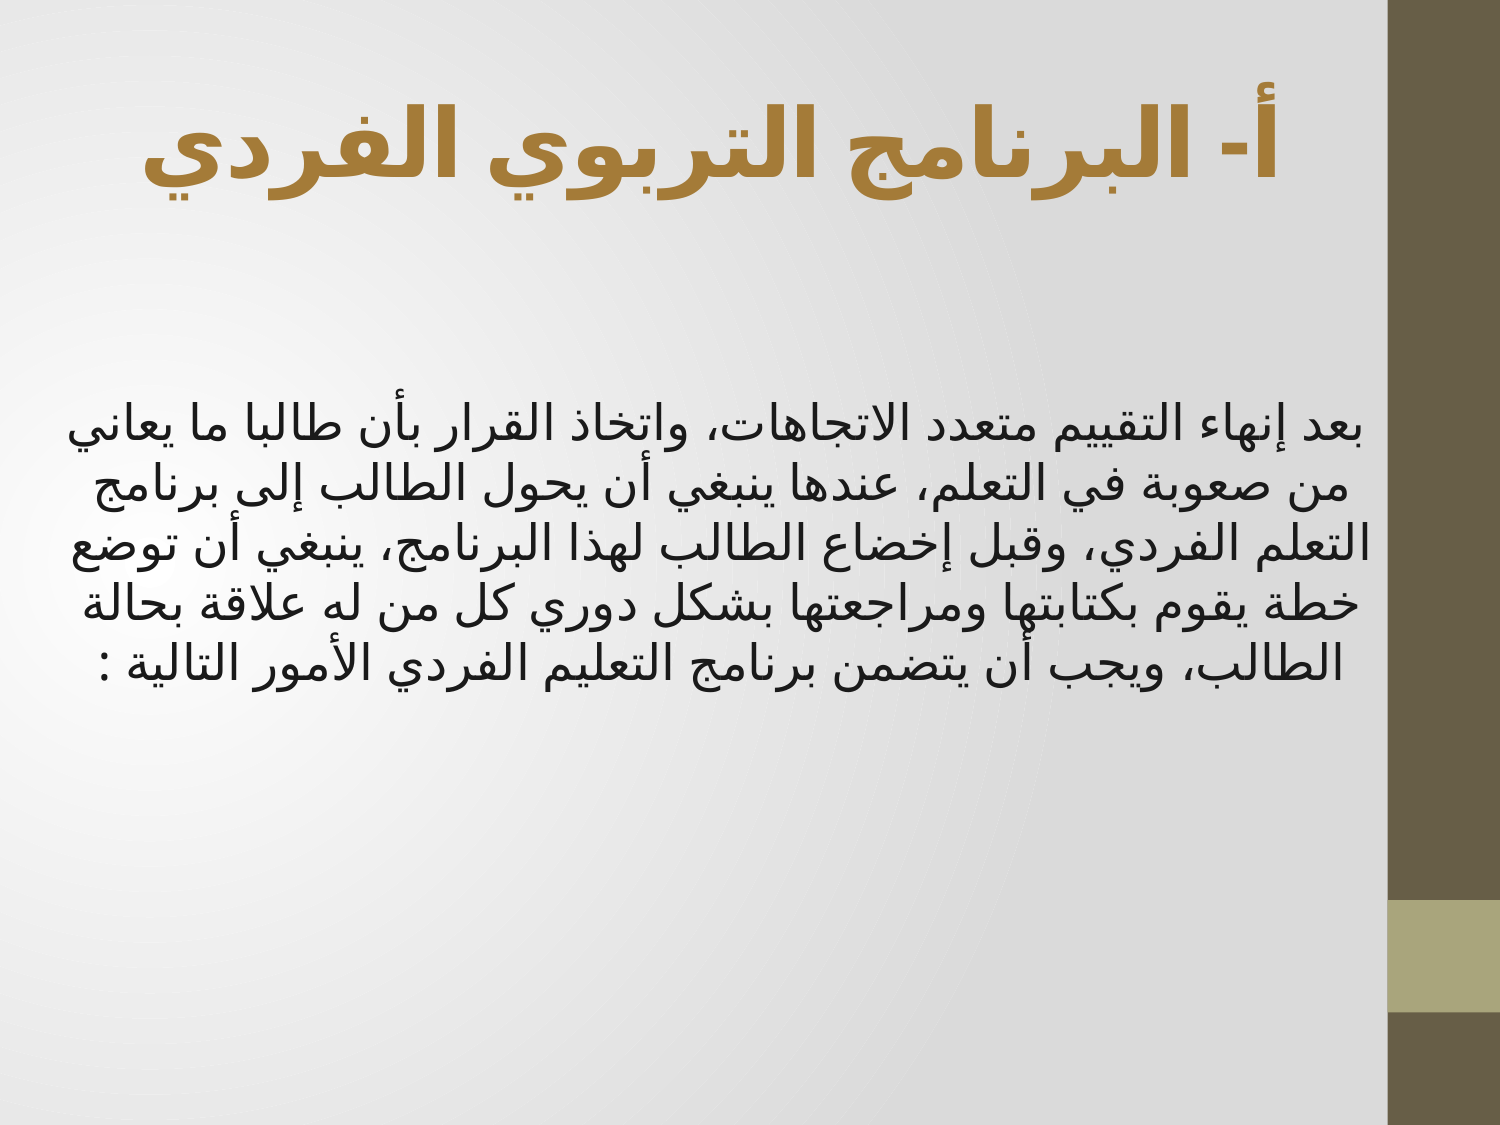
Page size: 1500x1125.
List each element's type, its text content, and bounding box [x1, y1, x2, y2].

list بعد إنهاء التقييم متعدد الاتجاهات، واتخاذ القرار بأن طالبا ما يعاني من صعوبة في التعلم، عندها ينبغي أن يحول الطالب إلى برنامج التعلم الفردي، وقبل إخضاع الطالب لهذا البرنامج، ينبغي أن توضع خطة يقوم بكتابتها ومراجعتها بشكل دوري كل من له علاقة بحالة الطالب، ويجب أن يتضمن برنامج التعليم الفردي الأمور التالية : [37, 382, 1463, 1125]
title أ- البرنامج التربوي الفردي [75, 45, 1325, 233]
